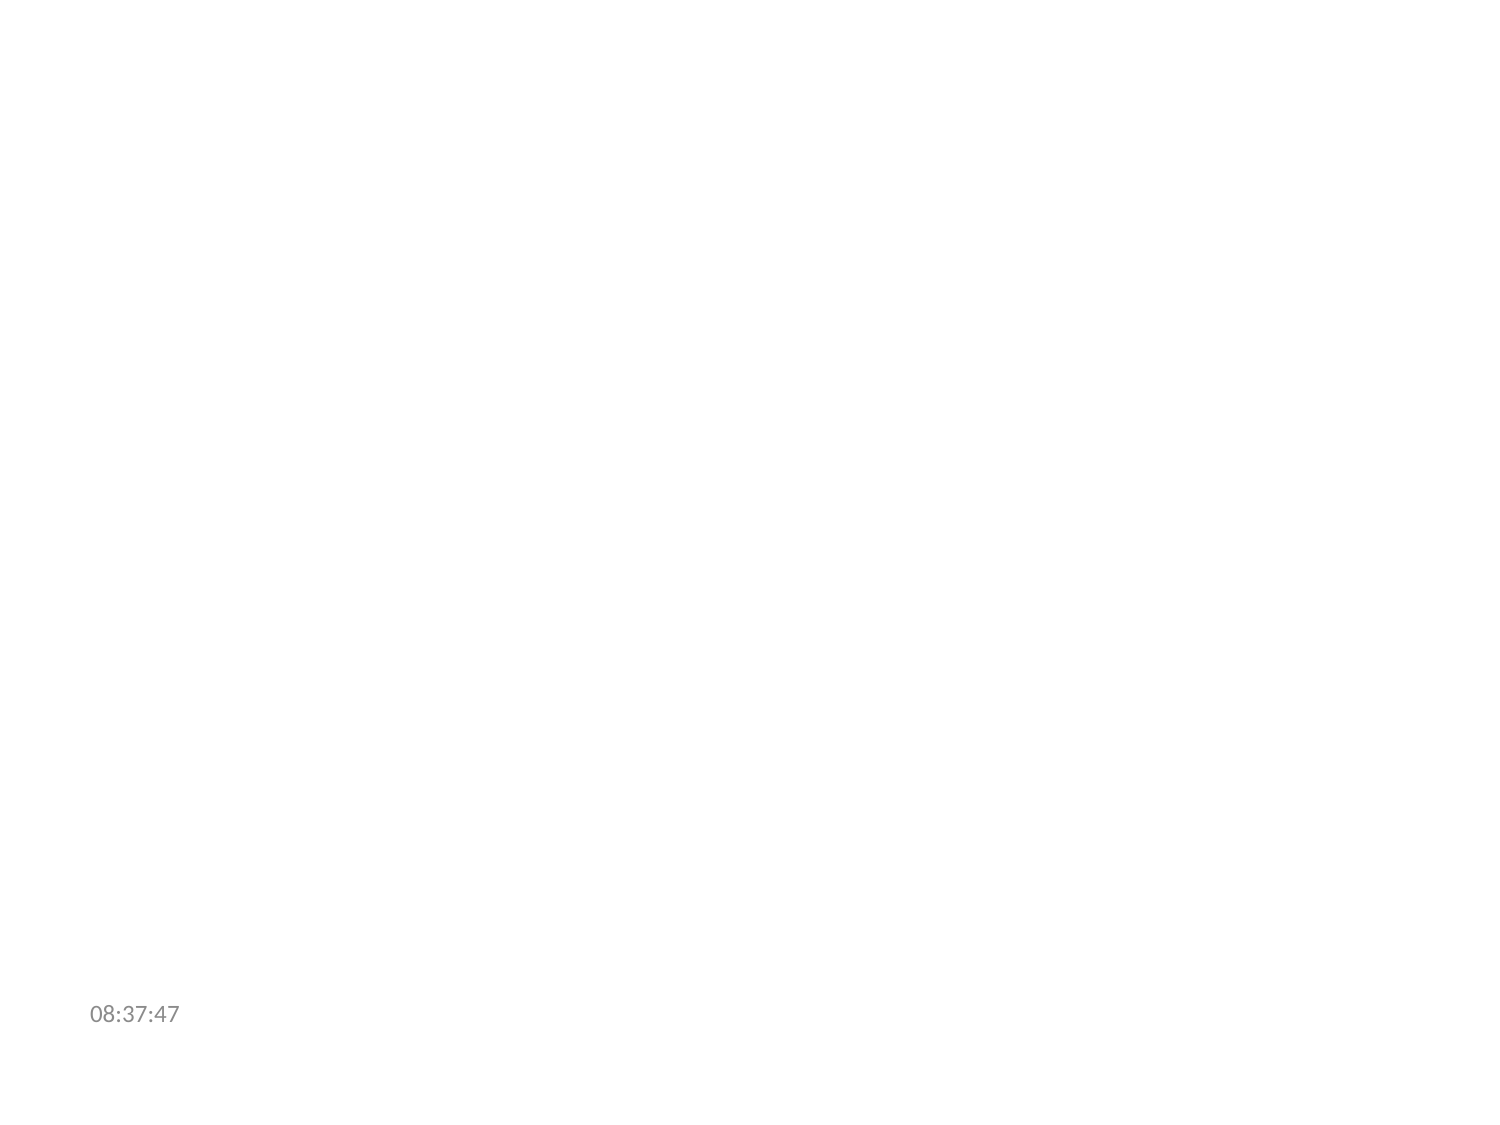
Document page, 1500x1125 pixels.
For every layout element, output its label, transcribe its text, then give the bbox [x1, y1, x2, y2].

text_box 15:35:09 [75, 982, 425, 1043]
